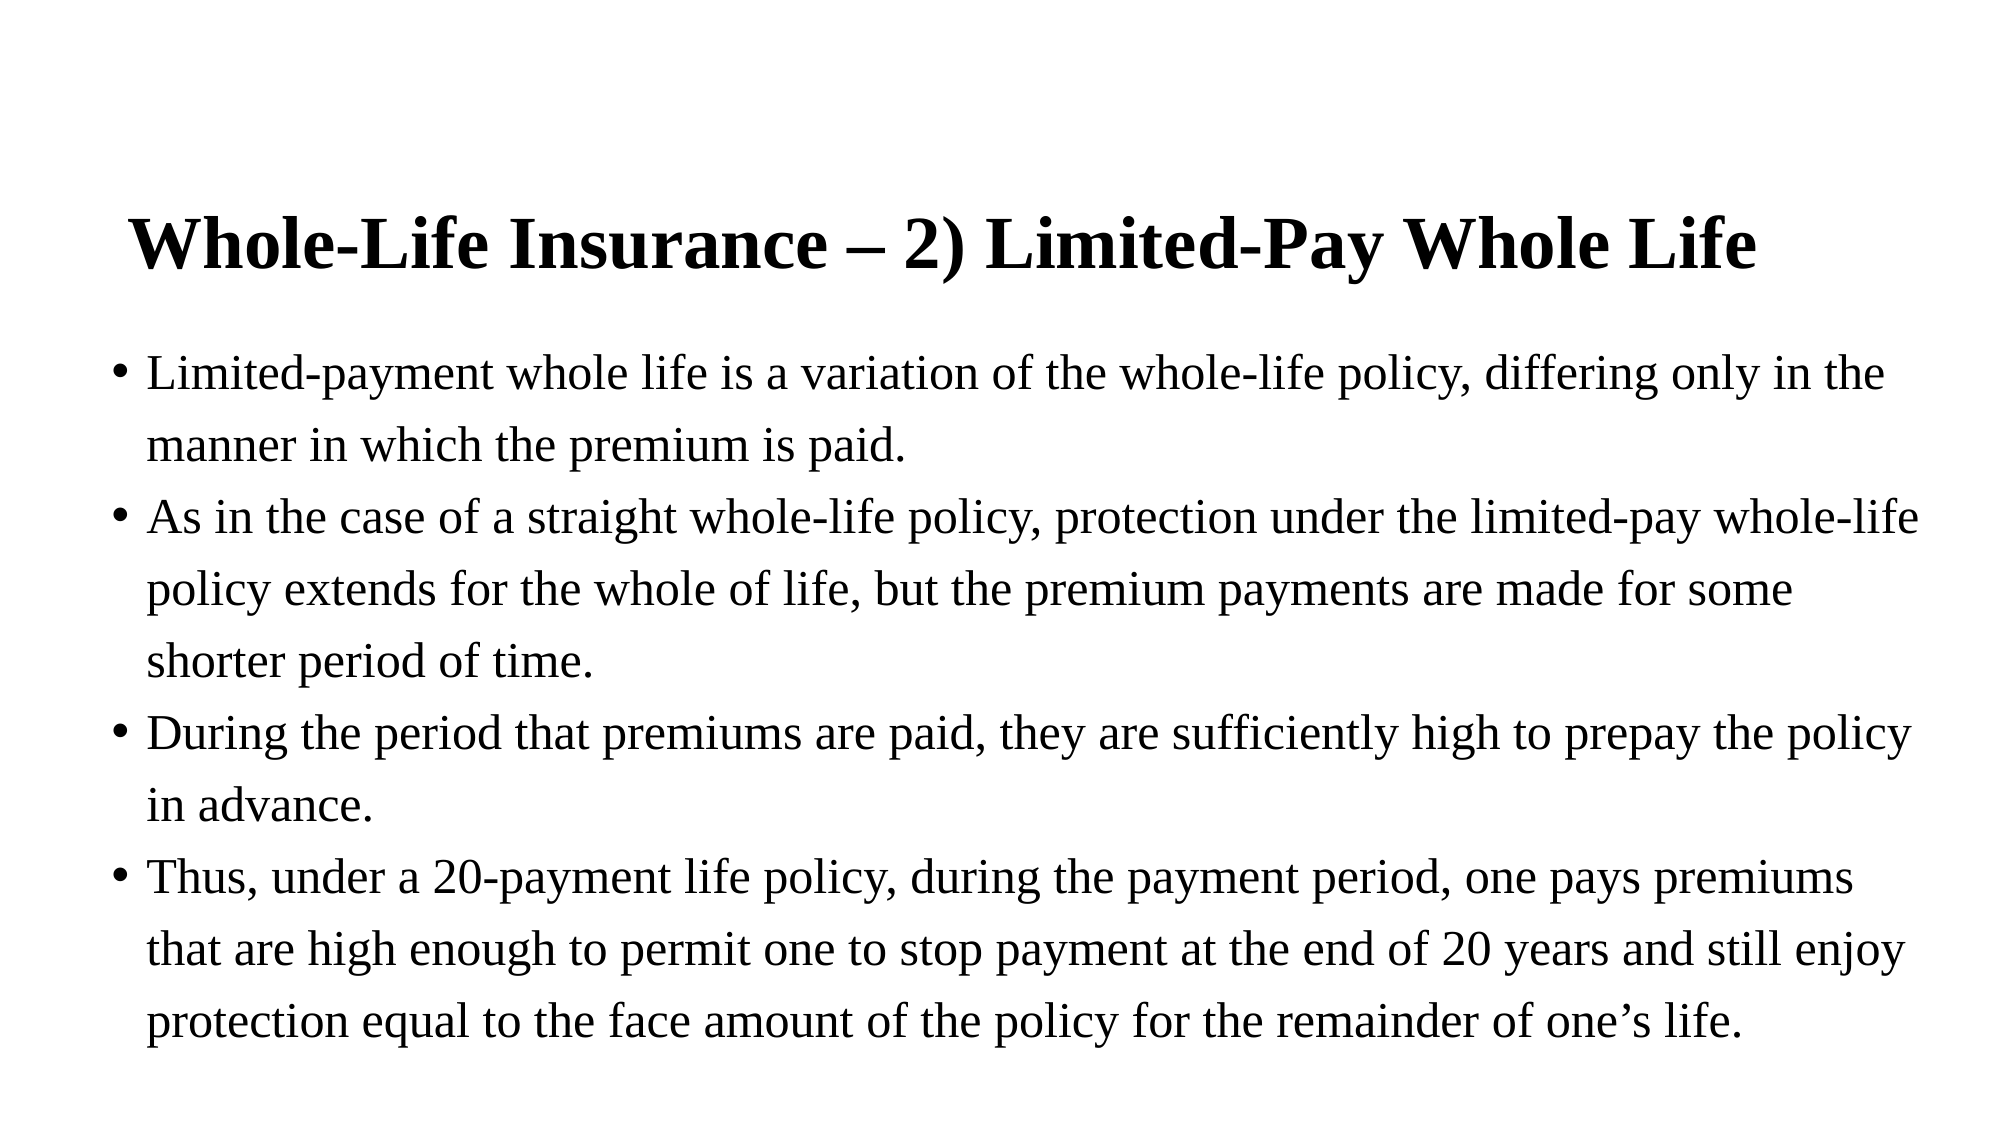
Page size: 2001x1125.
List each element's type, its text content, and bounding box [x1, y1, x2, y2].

list Limited-payment whole life is a variation of the whole-life policy, differing only in the manner in which the premium is paid. As in the case of a straight whole-life policy, protection under the limited-pay whole-life policy extends for the whole of life, but the premium payments are made for some shorter period of time. During the period that premiums are paid, they are sufficiently high to prepay the policy in advance. Thus, under a 20-payment life policy, during the payment period, one pays premiums that are high enough to permit one to stop payment at the end of 20 years and still enjoy protection equal to the face amount of the policy for the remainder of one’s life. [96, 320, 1945, 1057]
title Whole-Life Insurance – 2) Limited-Pay Whole Life [112, 150, 1913, 320]
